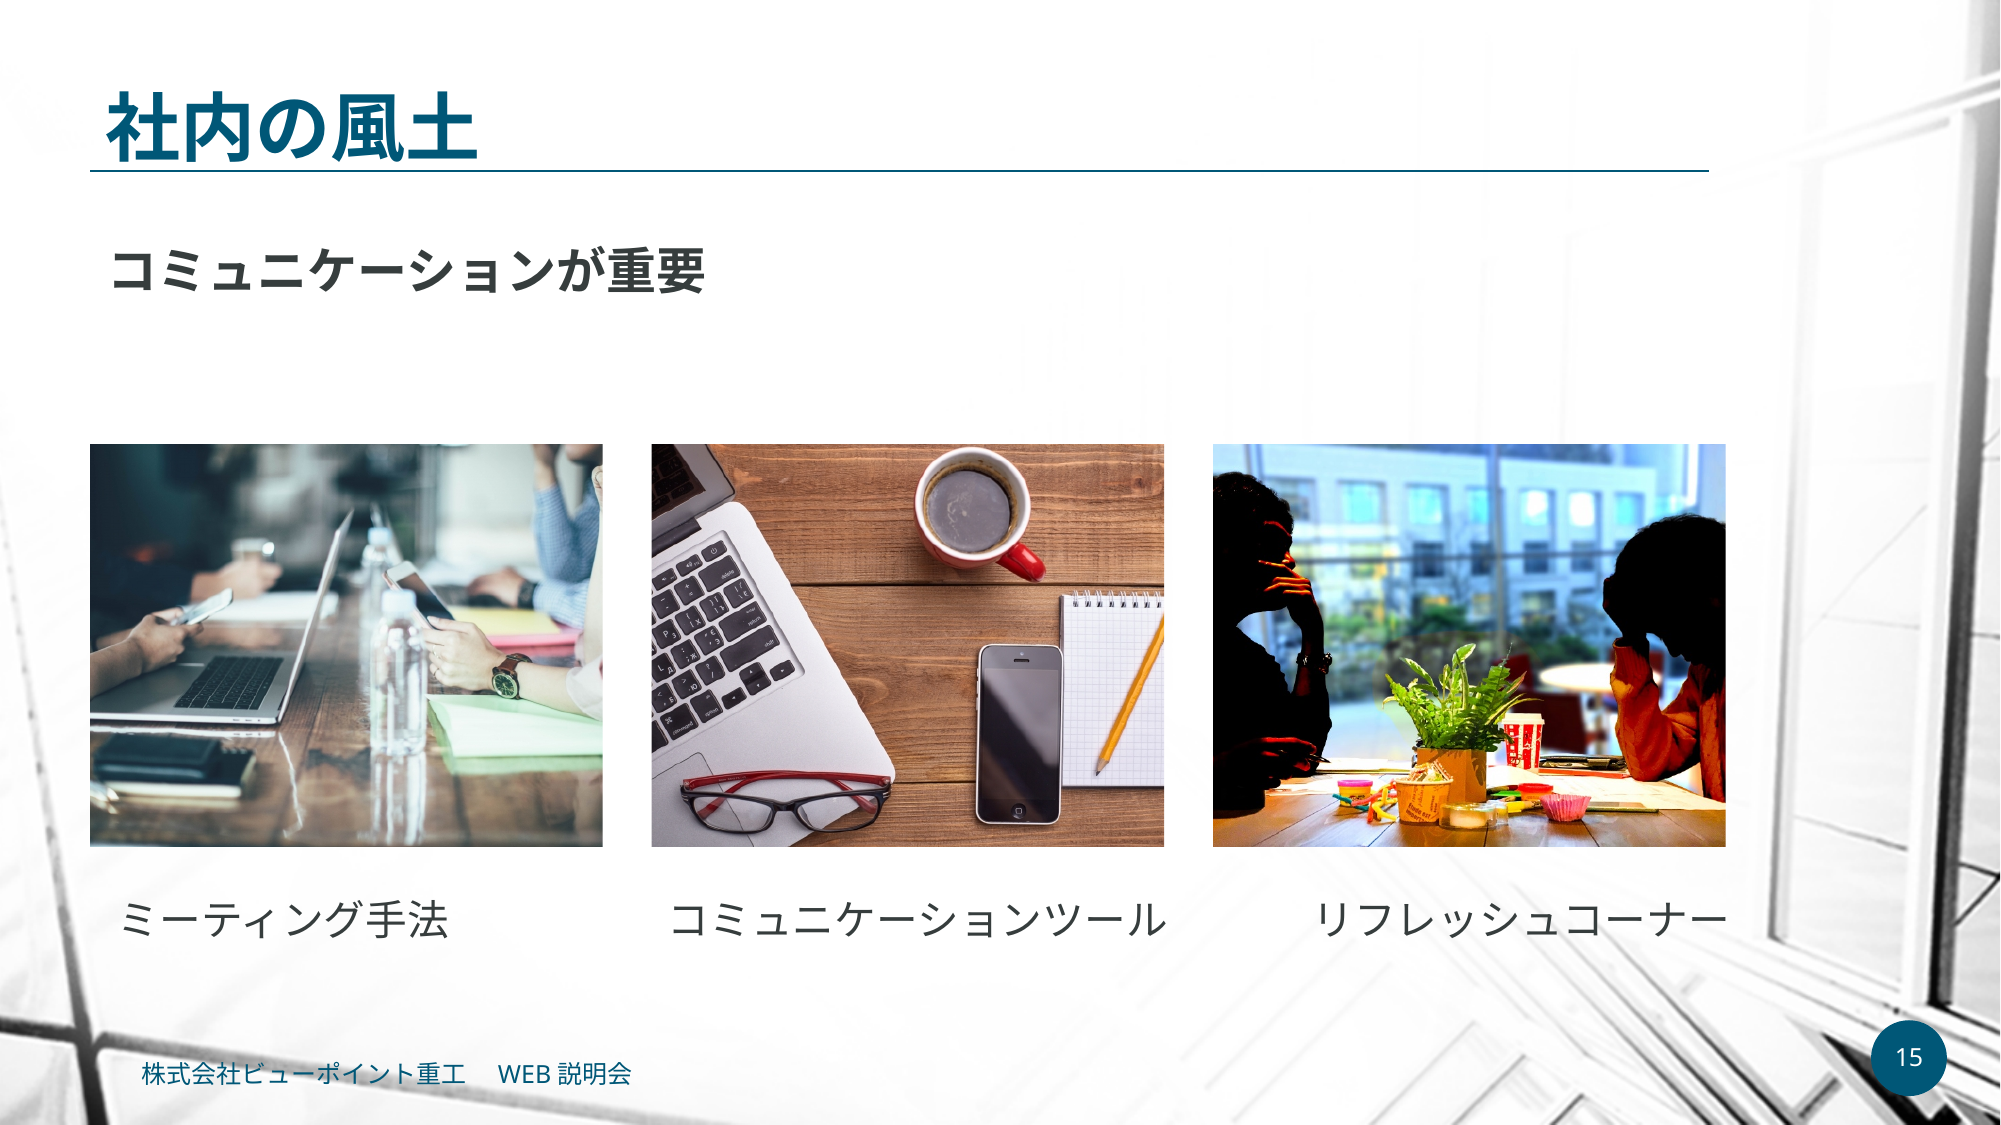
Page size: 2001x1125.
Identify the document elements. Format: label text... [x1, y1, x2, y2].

text_box リフレッシュコーナー [1297, 886, 1746, 952]
text_box ミーティング手法 [102, 886, 464, 952]
text_box コミュニケーションツール [652, 886, 1183, 952]
title 社内の風土 [90, 90, 1709, 178]
picture [0, 0, 2001, 1125]
text_box コミュニケーションが重要 [92, 232, 722, 307]
